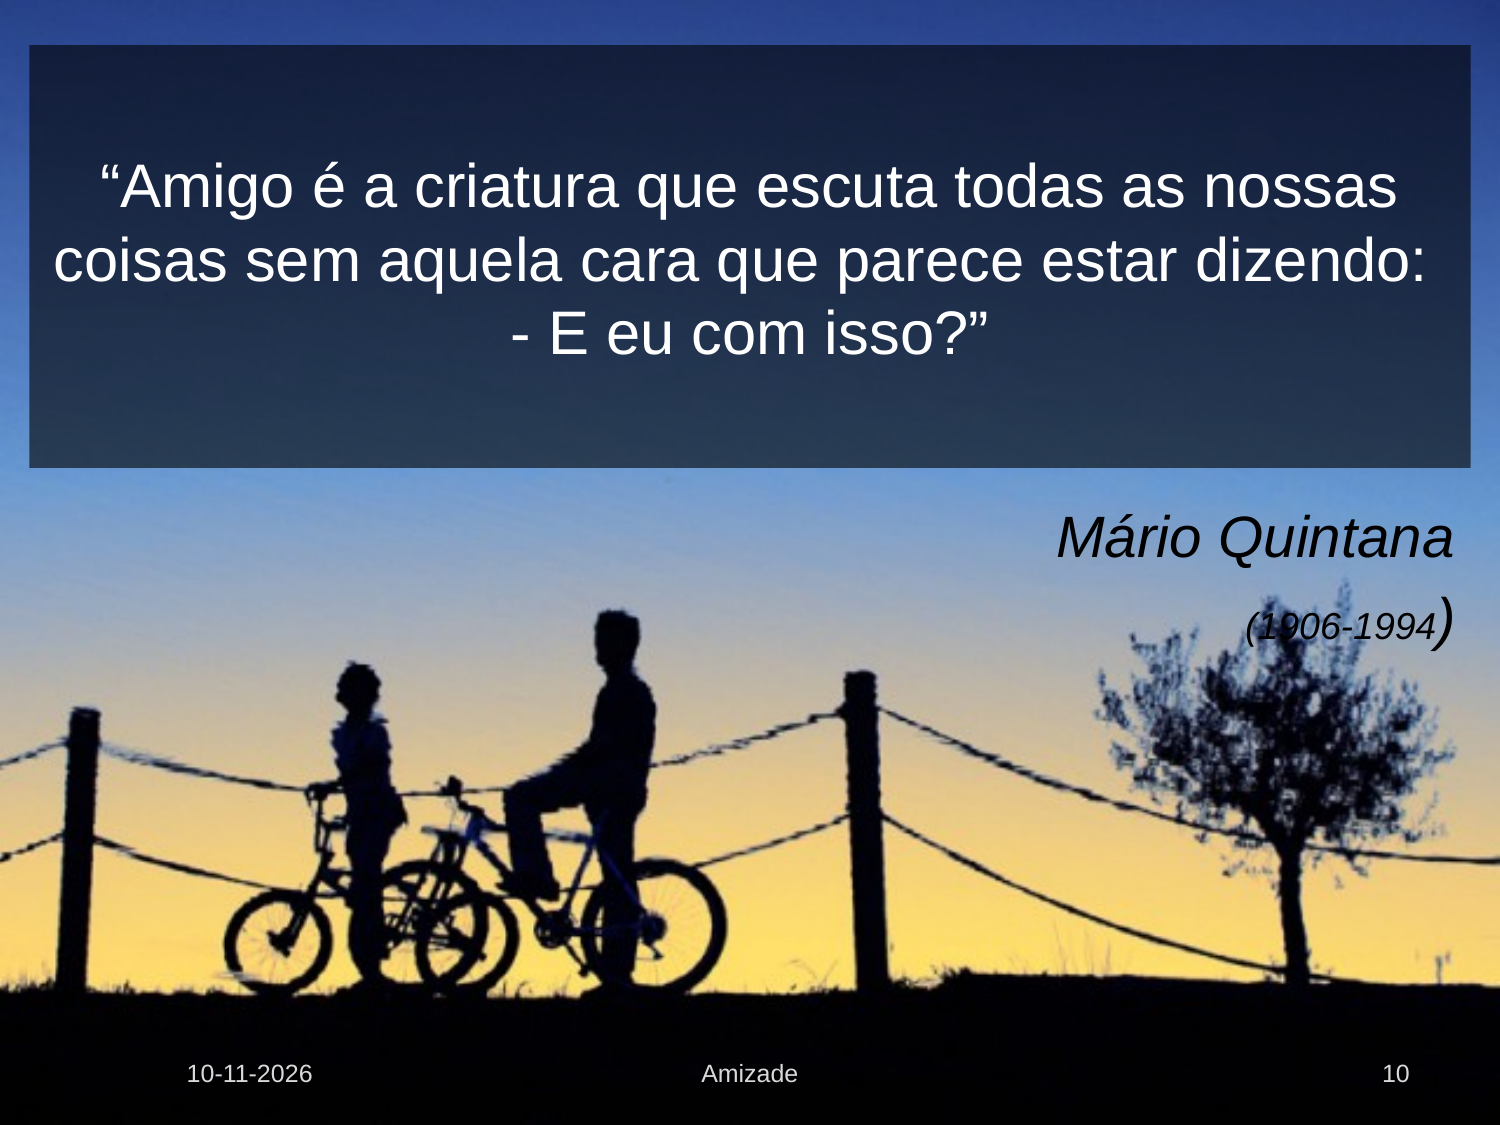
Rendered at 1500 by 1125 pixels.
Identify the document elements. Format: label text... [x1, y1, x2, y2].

slide_number 10 [1074, 1042, 1425, 1103]
list Mário Quintana (1906-1994) [41, 491, 1471, 575]
footer Amizade [512, 1042, 988, 1103]
picture [0, 0, 1500, 1125]
title “Amigo é a criatura que escuta todas as nossas coisas sem aquela cara que parece estar dizendo: - E eu com isso?” [29, 45, 1471, 468]
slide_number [75, 1042, 425, 1103]
